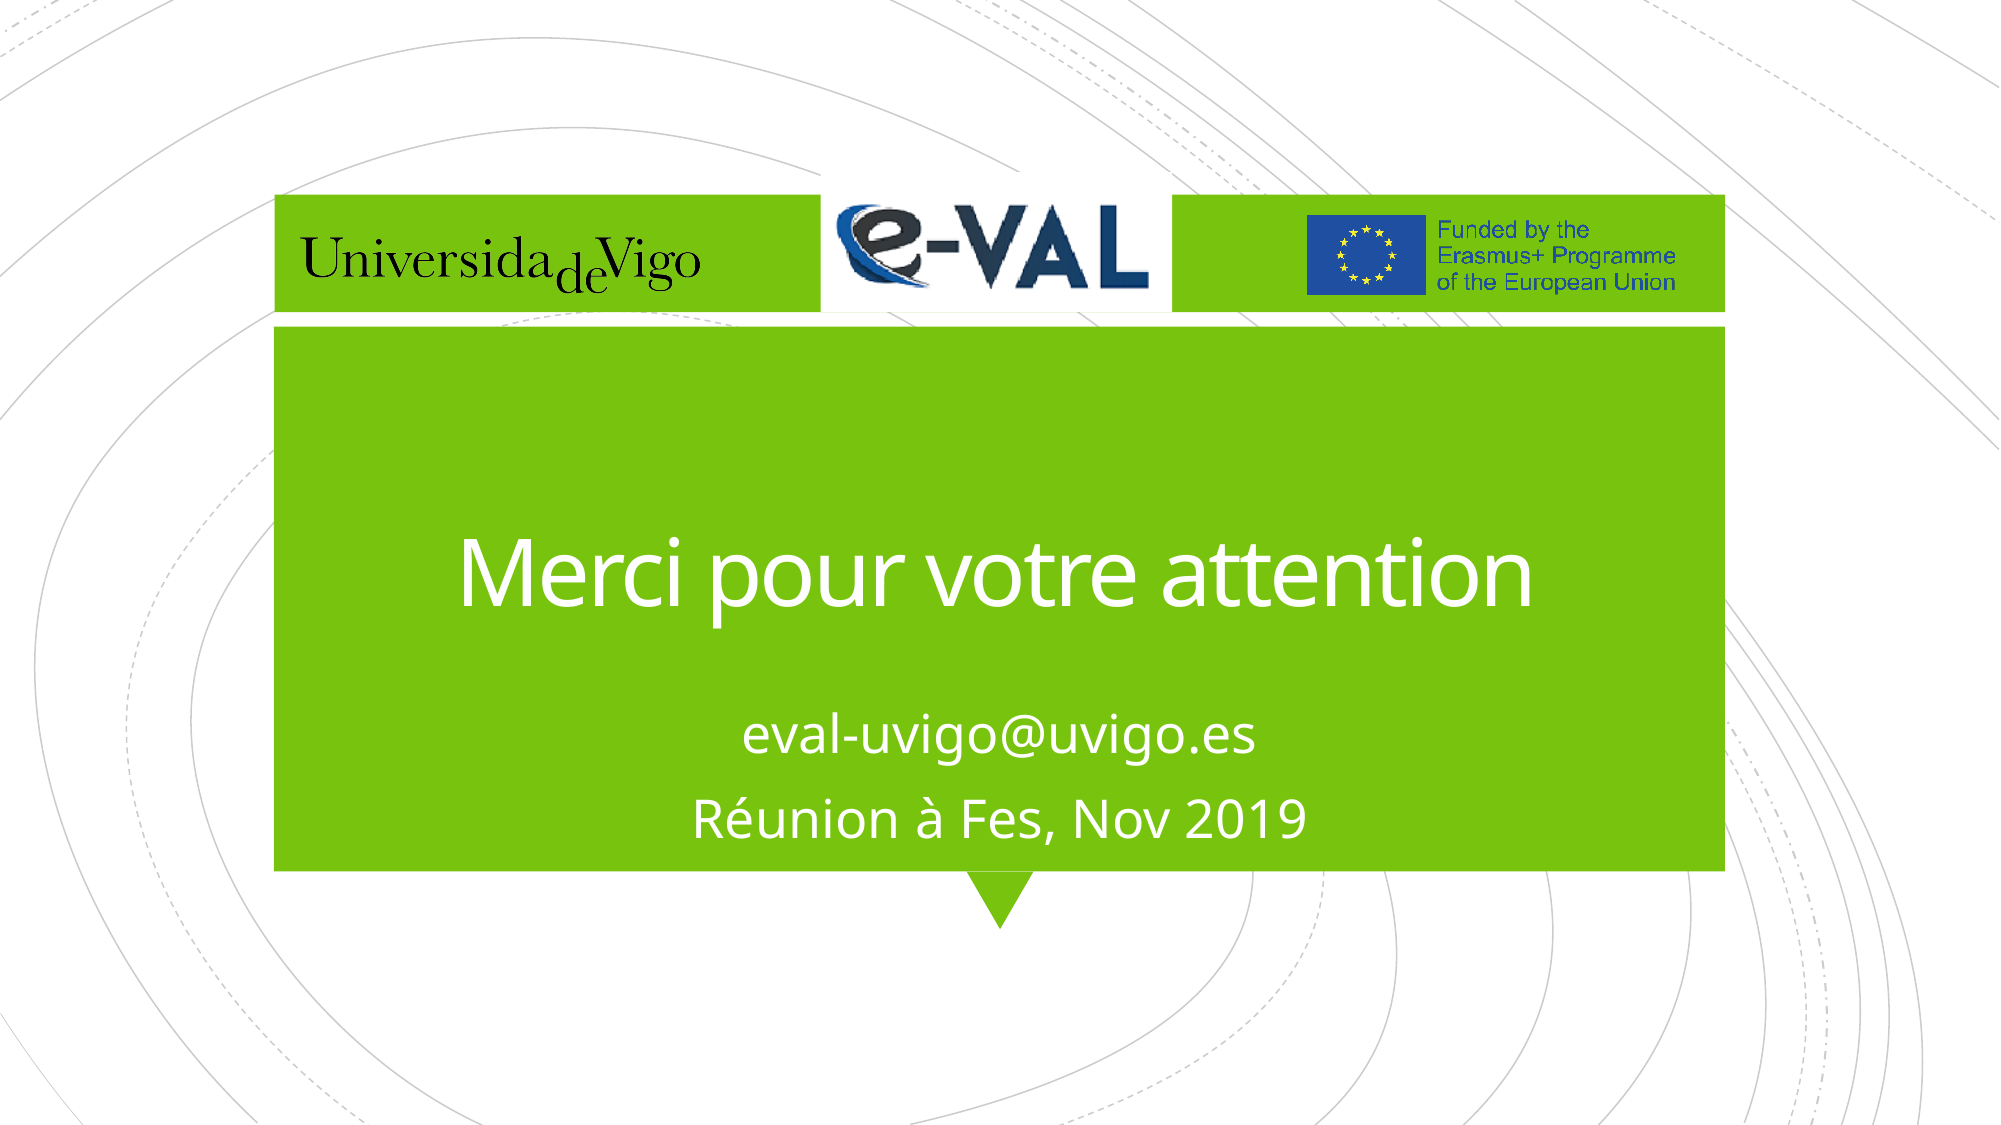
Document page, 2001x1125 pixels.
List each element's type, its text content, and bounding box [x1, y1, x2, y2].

subtitle eval-uvigo@uvigo.es Réunion à Fes, Nov 2019 [288, 699, 1712, 858]
picture [1307, 215, 1675, 296]
picture [288, 217, 712, 312]
title Merci pour votre attention [318, 399, 1675, 625]
picture [820, 171, 1173, 313]
